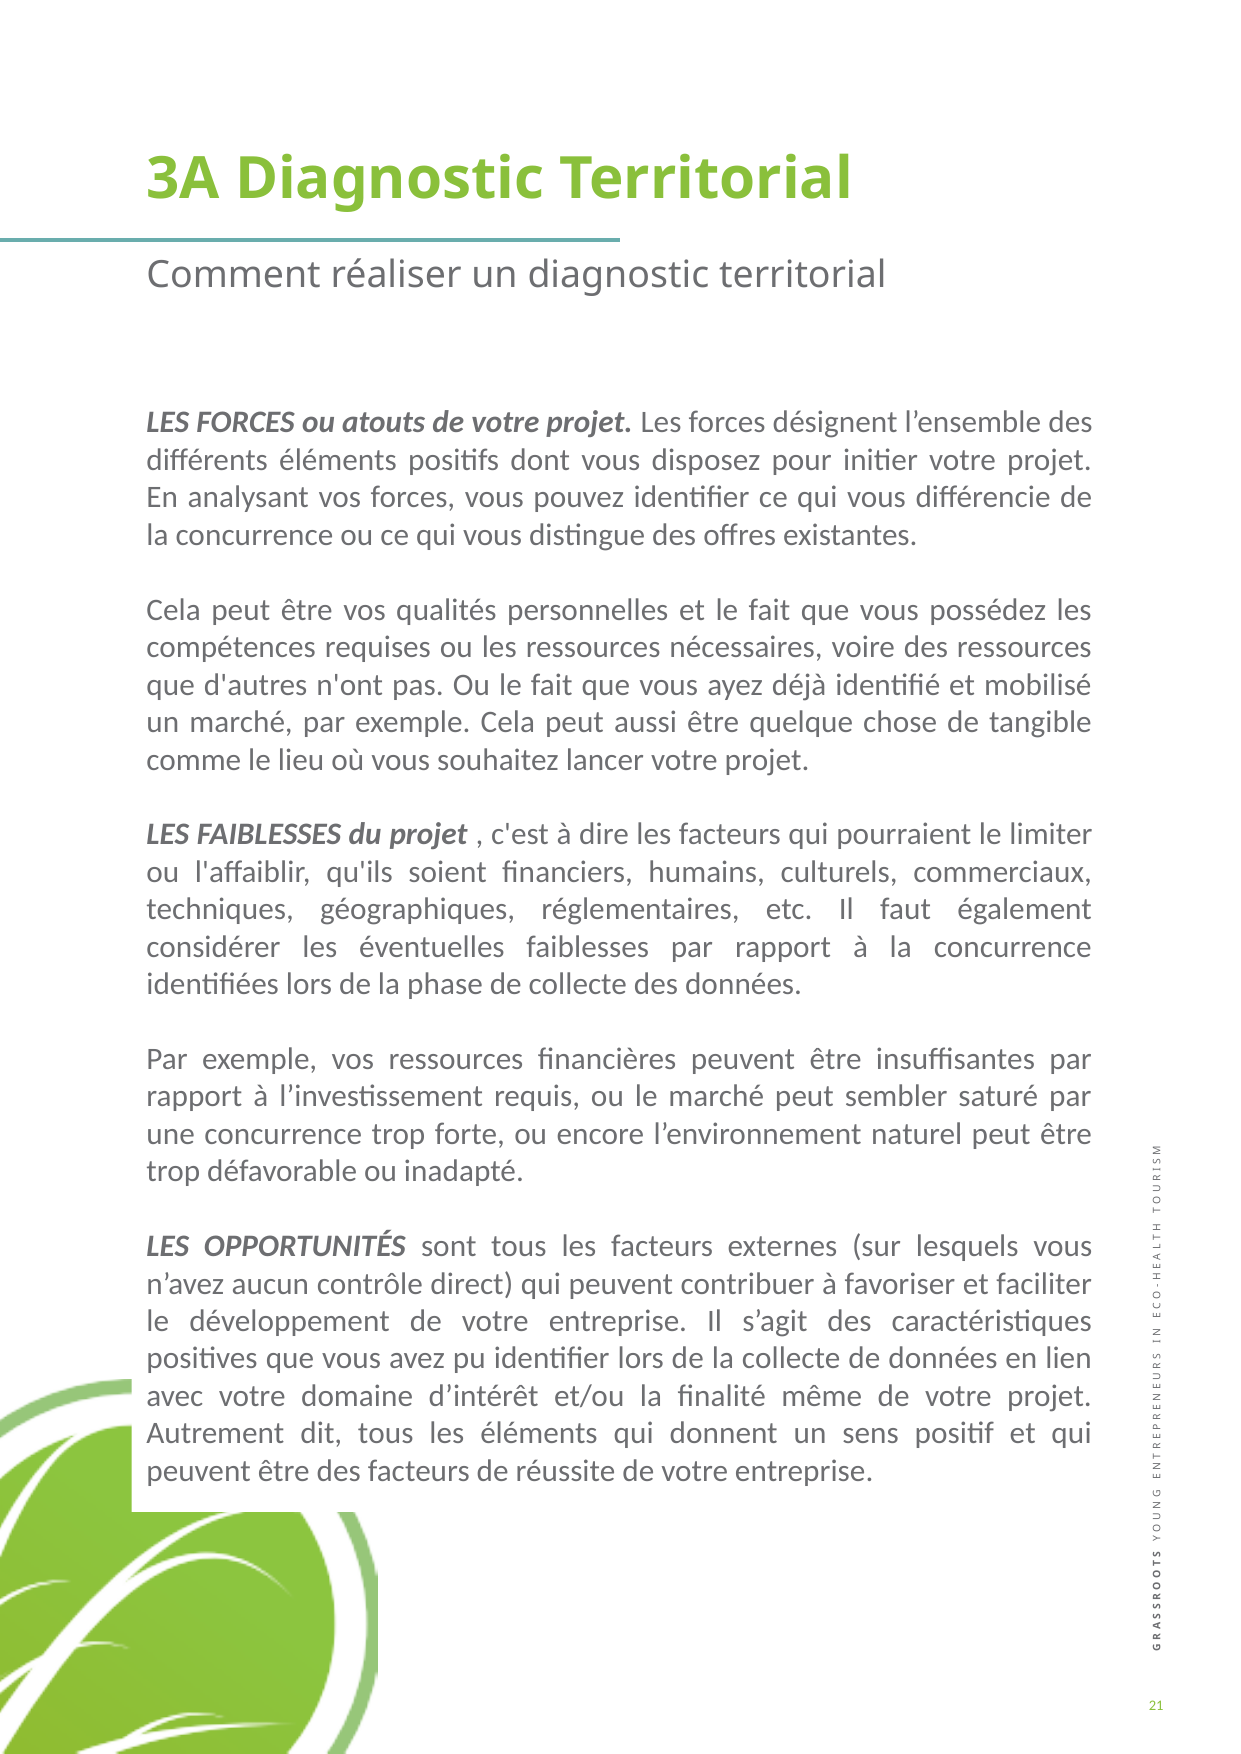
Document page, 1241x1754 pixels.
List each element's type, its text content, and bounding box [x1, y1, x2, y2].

text_box [320, 615, 351, 664]
list 3A Diagnostic Territorial [131, 132, 1109, 242]
list Comment réaliser un diagnostic territorial [131, 242, 1109, 371]
list LES FORCES ou atouts de votre projet. Les forces désignent l’ensemble des différents éléments positifs dont vous disposez pour initier votre projet. En analysant vos forces, vous pouvez identifier ce qui vous différencie de la concurrence ou ce qui vous distingue des offres existantes. Cela peut être vos qualités personnelles et le fait que vous possédez les compétences requises ou les ressources nécessaires, voire des ressources que d'autres n'ont pas. Ou le fait que vous ayez déjà identifié et mobilisé un marché, par exemple. Cela peut aussi être quelque chose de tangible comme le lieu où vous souhaitez lancer votre projet. LES FAIBLESSES du projet , c'est à dire les facteurs qui pourraient le limiter ou l'affaiblir, qu'ils soient financiers, humains, culturels, commerciaux, techniques, géographiques, réglementaires, etc. Il faut également considérer les éventuelles faiblesses par rapport à la concurrence identifiées lors de la phase de collecte des données. Par exemple, vos ressources financières peuvent être insuffisantes par rapport à l’investissement requis, ou le marché peut sembler saturé par une concurrence trop forte, ou encore l’environnement naturel peut être trop défavorable ou inadapté. LES OPPORTUNITÉS sont tous les facteurs externes (sur lesquels vous n’avez aucun contrôle direct) qui peuvent contribuer à favoriser et faciliter le développement de votre entreprise. Il s’agit des caractéristiques positives que vous avez pu identifier lors de la collecte de données en lien avec votre domaine d’intérêt et/ou la finalité même de votre projet. Autrement dit, tous les éléments qui donnent un sens positif et qui peuvent être des facteurs de réussite de votre entreprise. [131, 394, 1109, 1512]
slide_number 21 [1125, 1666, 1187, 1743]
